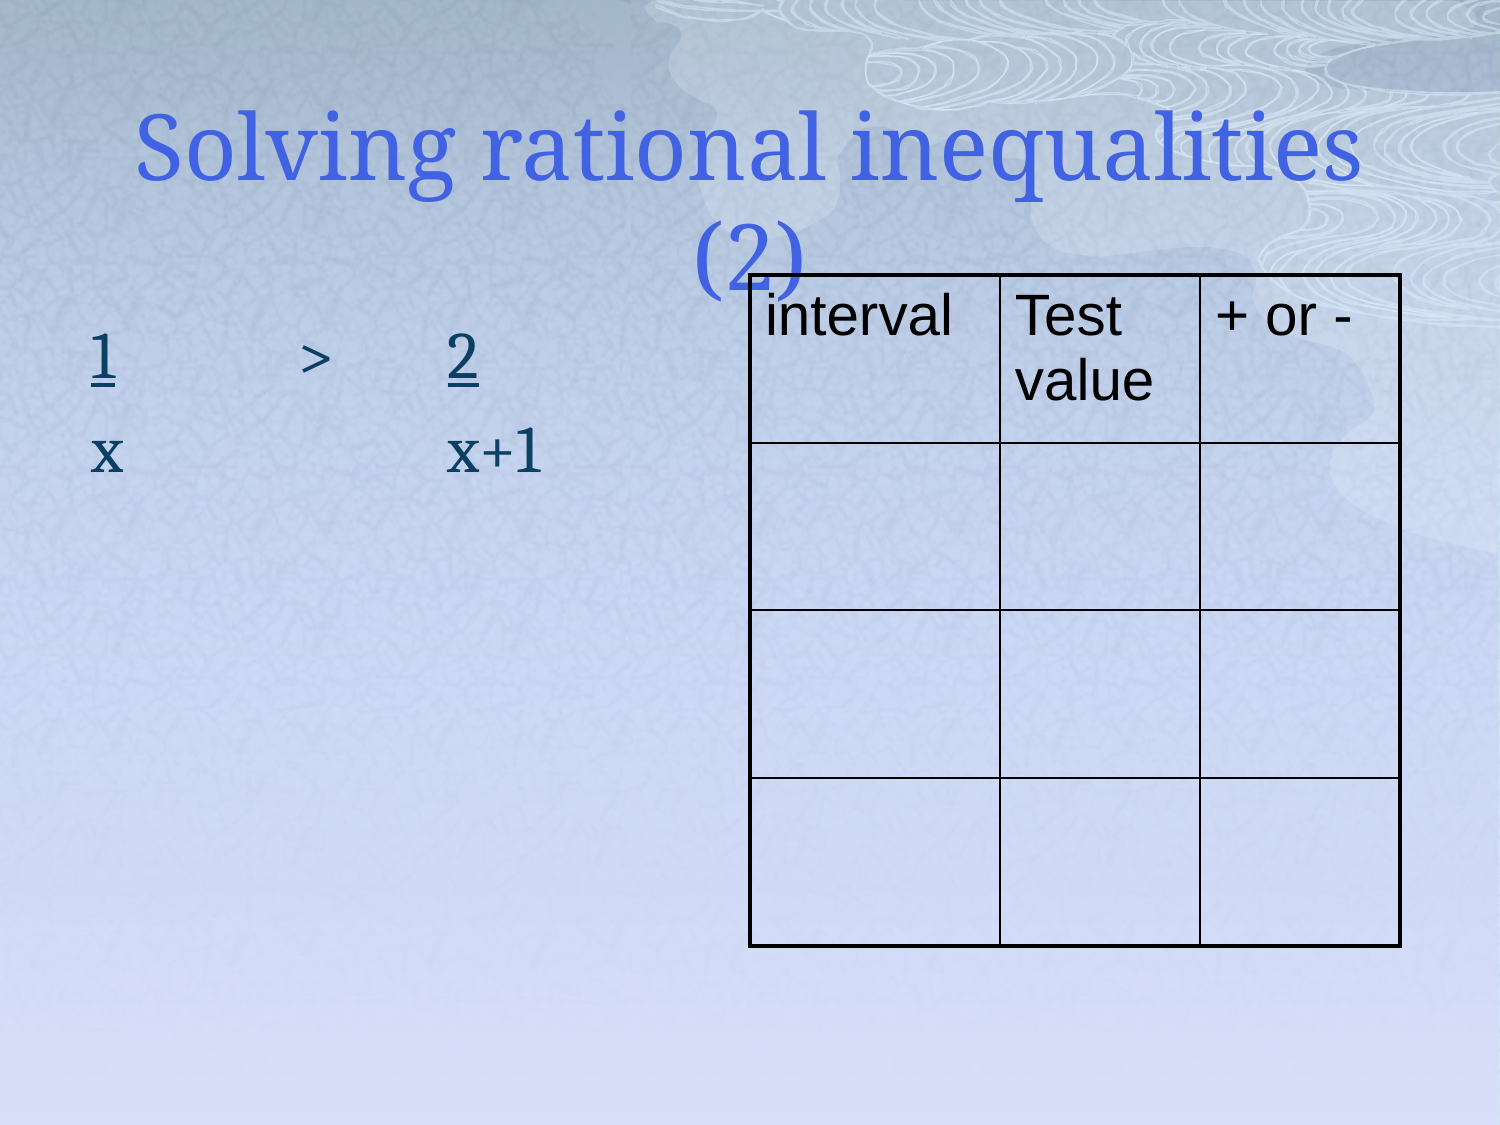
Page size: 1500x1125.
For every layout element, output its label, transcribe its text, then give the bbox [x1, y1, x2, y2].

table_cell [752, 611, 999, 777]
table_cell [1001, 611, 1199, 777]
table_cell [1001, 444, 1199, 609]
table_cell [752, 444, 999, 609]
title Solving rational inequalities (2) [75, 105, 1425, 293]
table_cell [1201, 611, 1398, 777]
table_cell [752, 779, 999, 944]
table_header interval [752, 277, 999, 442]
table_cell [1001, 779, 1199, 944]
table_header + or - [1201, 277, 1398, 442]
table_cell [1201, 779, 1398, 944]
list 1 > 2 x x+1 [76, 304, 1430, 1032]
table_cell [1201, 444, 1398, 609]
table_header Test value [1001, 277, 1199, 442]
